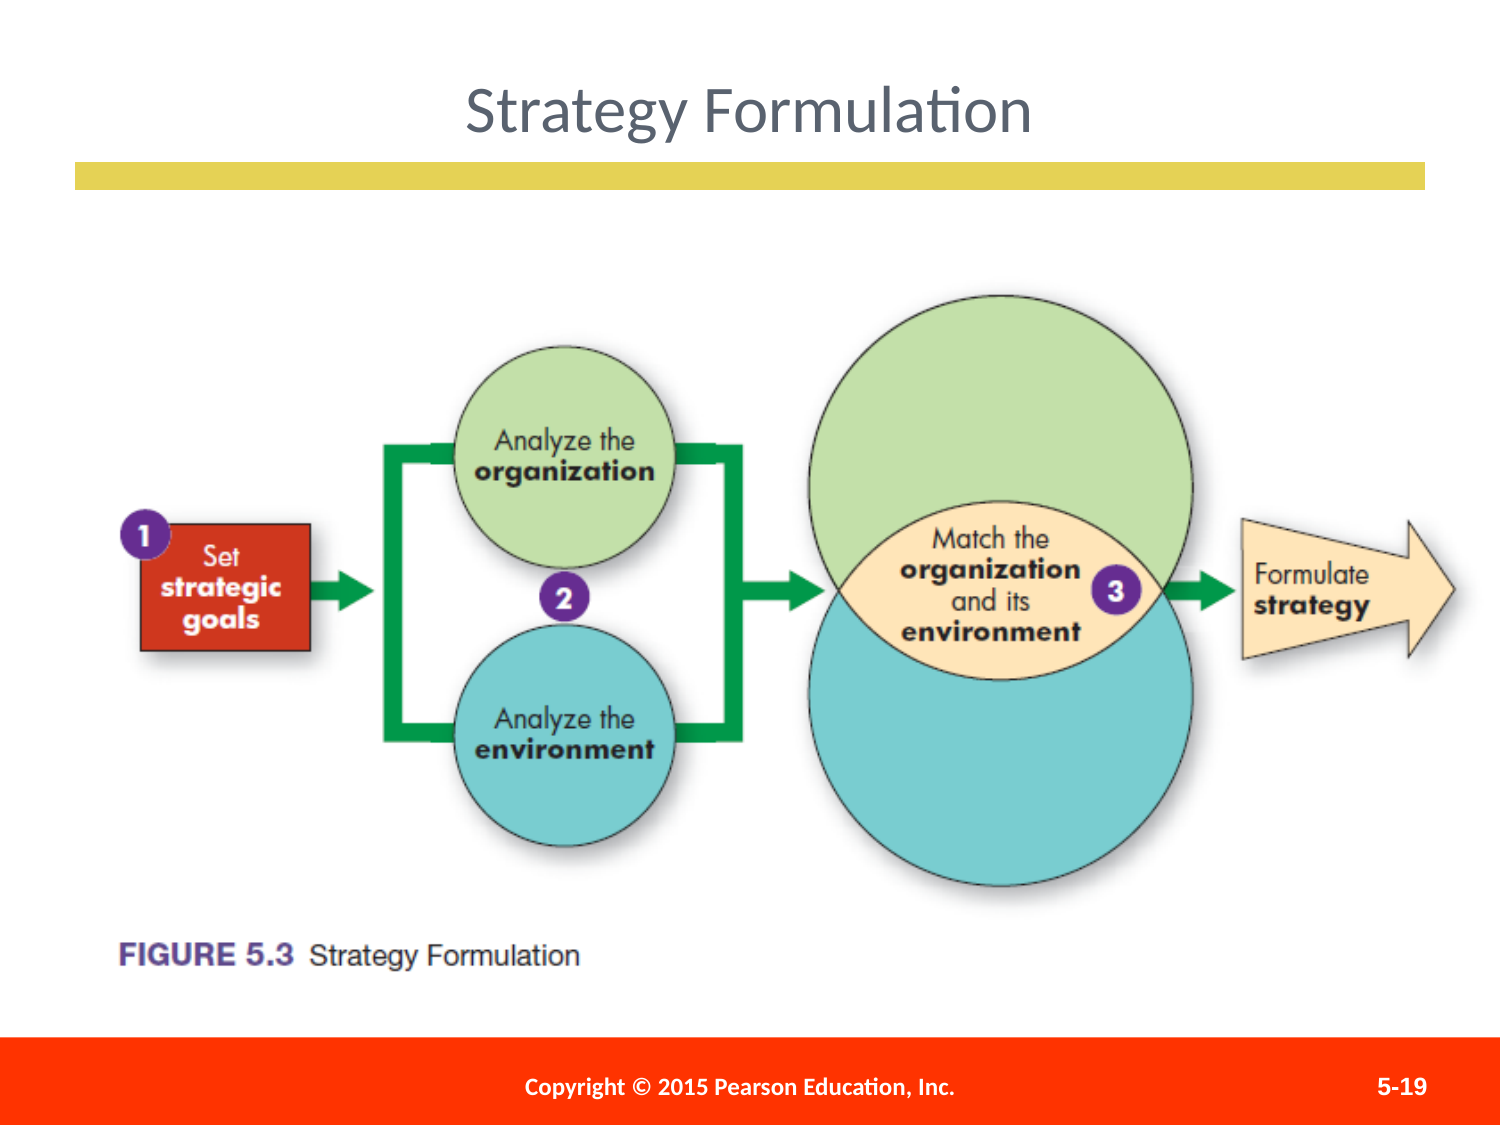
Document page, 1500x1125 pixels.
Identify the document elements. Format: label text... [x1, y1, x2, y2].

title Strategy Formulation [74, 12, 1426, 201]
picture [18, 240, 1500, 976]
